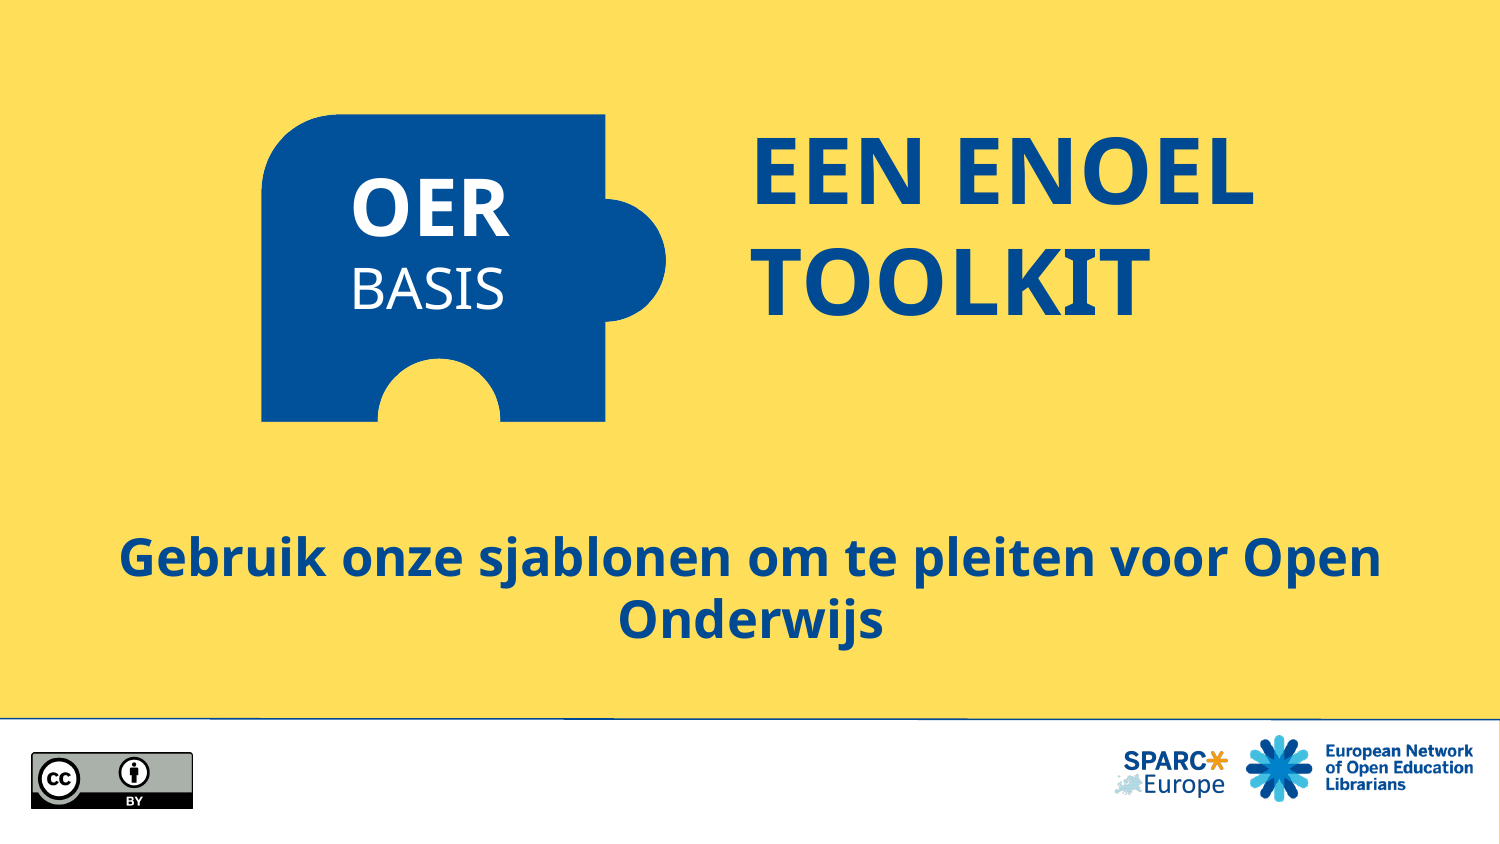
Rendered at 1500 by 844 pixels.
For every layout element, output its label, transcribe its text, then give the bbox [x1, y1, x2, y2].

picture [1246, 735, 1473, 802]
text_box EEN ENOEL TOOLKIT [734, 96, 1386, 349]
picture [31, 752, 193, 809]
text_box Gebruik onze sjablonen om te pleiten voor Open Onderwijs [63, 508, 1440, 665]
text_box OER BASIS [671, 138, 951, 339]
picture [261, 114, 666, 423]
picture [1114, 733, 1232, 800]
text_box [0, 727, 1499, 844]
